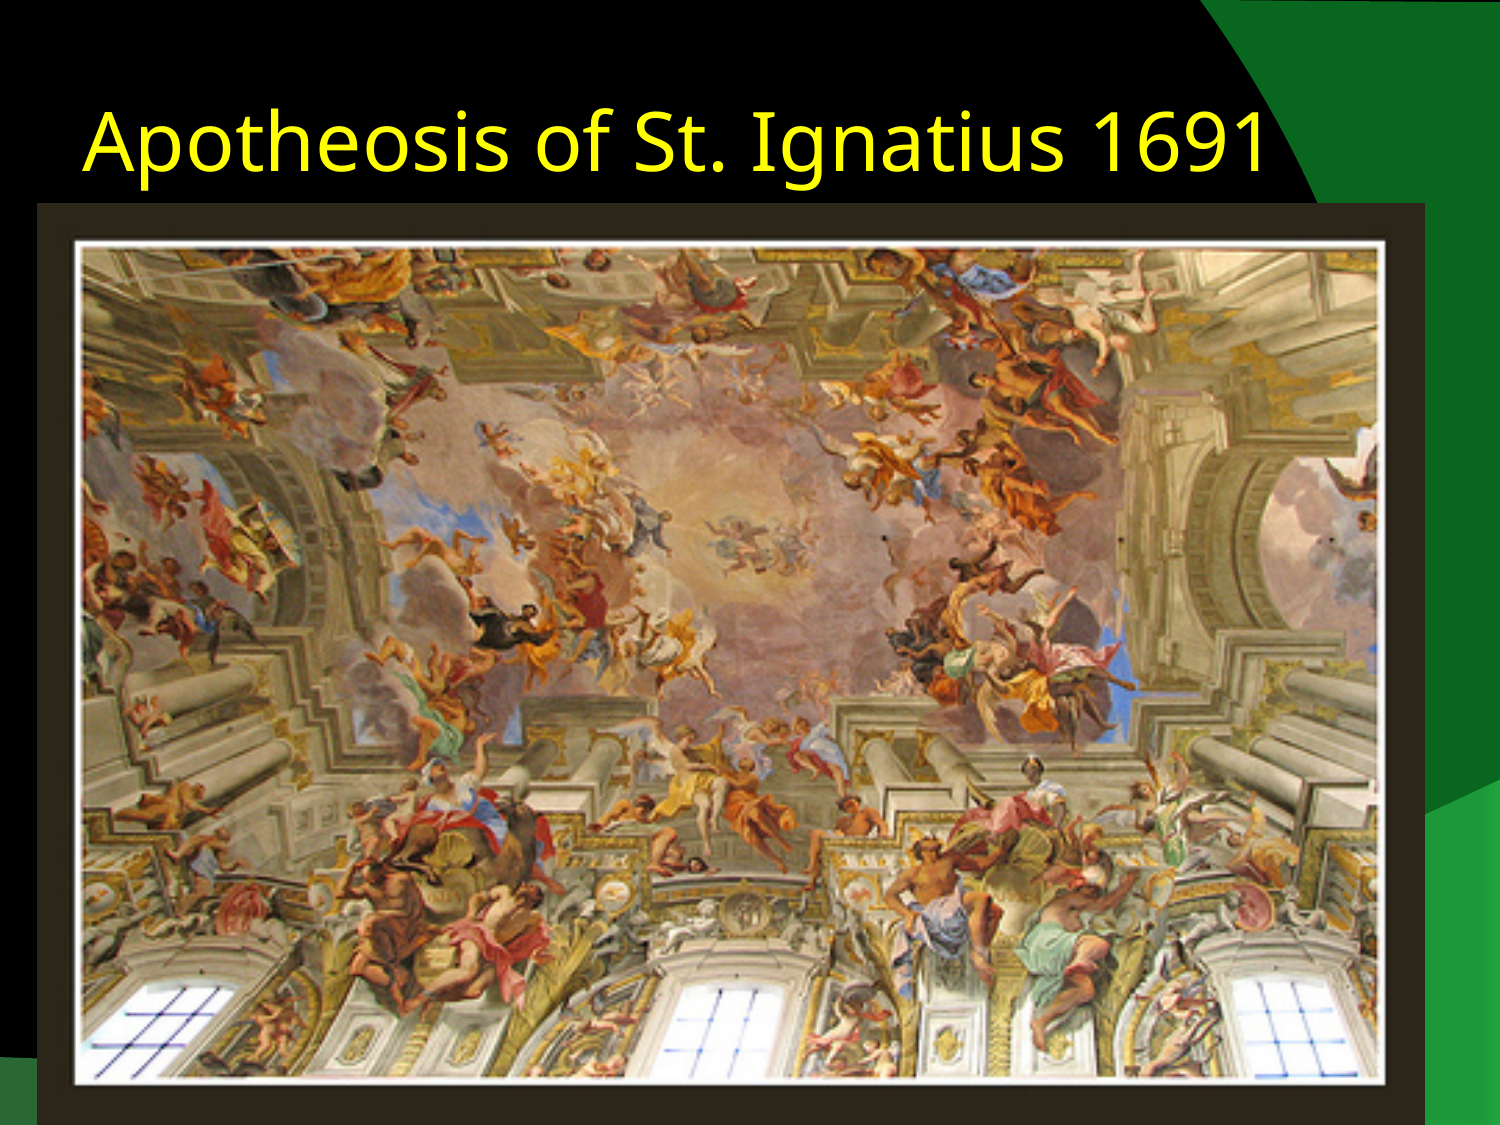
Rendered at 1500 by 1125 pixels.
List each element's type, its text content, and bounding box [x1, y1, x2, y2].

title Apotheosis of St. Ignatius 1691 [75, 45, 1301, 193]
picture [37, 203, 1426, 1125]
